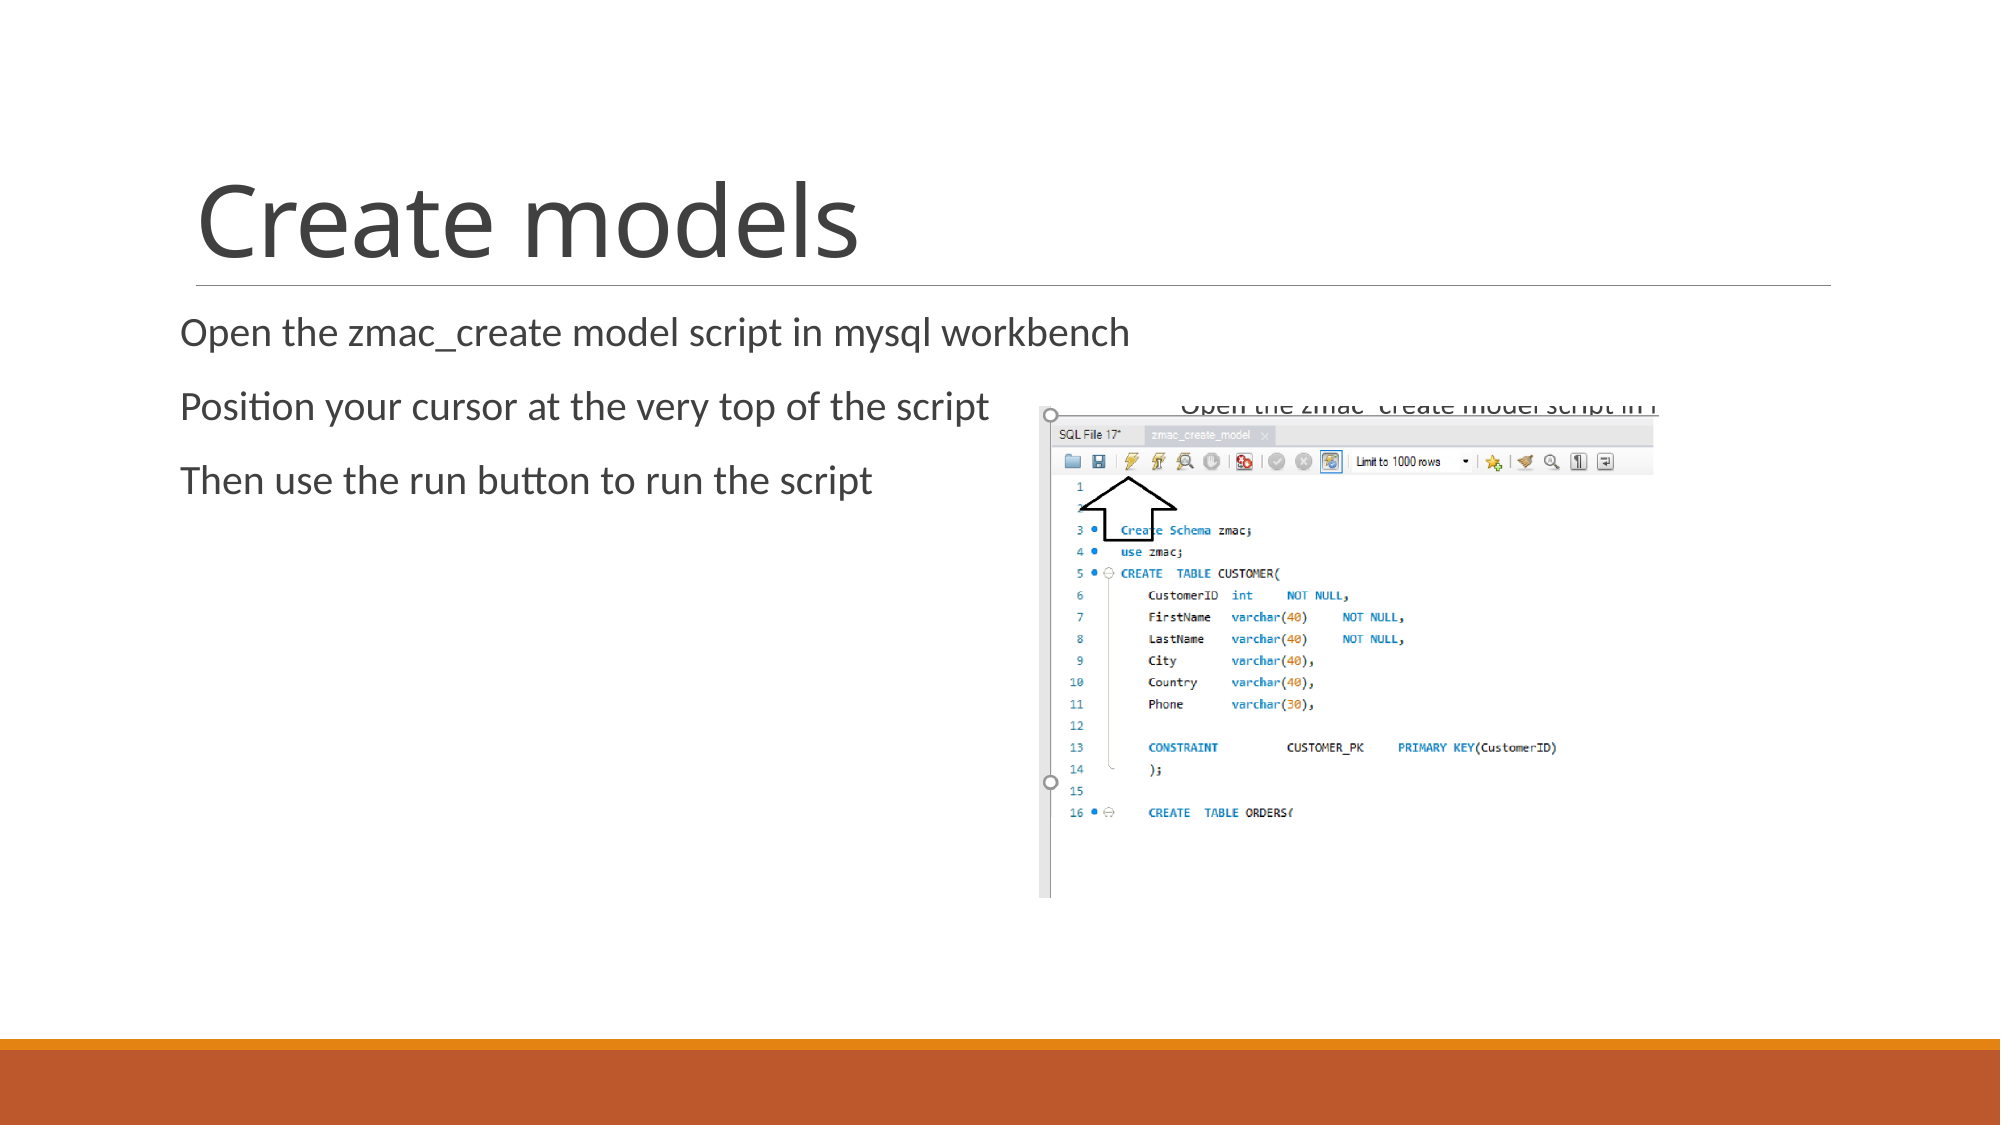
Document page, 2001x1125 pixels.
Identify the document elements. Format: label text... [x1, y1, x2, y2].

list Open the zmac_create model script in mysql workbench Position your cursor at the very top of the script Then use the run button to run the script [180, 302, 1830, 963]
picture [1038, 406, 1659, 898]
title Create models [180, 47, 1830, 285]
